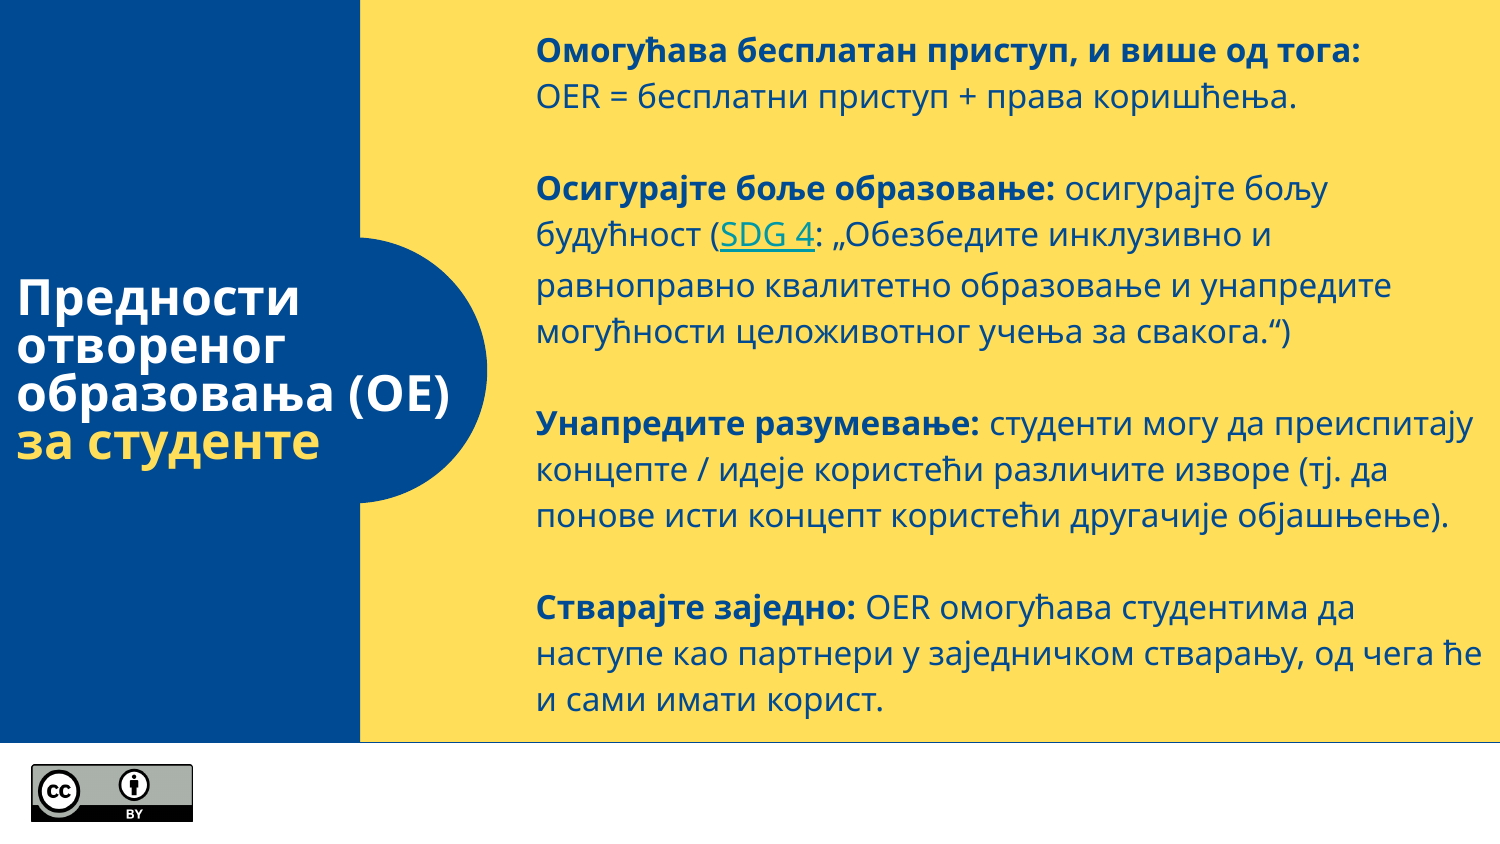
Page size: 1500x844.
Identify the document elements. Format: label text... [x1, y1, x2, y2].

text_box [0, 750, 1500, 844]
picture [31, 764, 193, 822]
text_box [0, 0, 361, 742]
text_box Предности отвореног образовања (ОЕ) за студенте [1, 262, 488, 485]
text_box [274, 237, 431, 262]
text_box Омогућава бесплатан приступ, и више од тога: OER = бесплатни приступ + права коришћења. Осигурајте боље образовање: осигурајте бољу будућност (SDG 4: „Обезбедите инклузивно и равноправно квалитетно образовање и унапредите могућности целоживотног учења за свакога.“) Унапредите разумевање: студенти могу да преиспитају концепте / идеје користећи различите изворе (тј. да понове исти концепт користећи другачије објашњење). Стварајте заједно: OER омогућава студентима да наступе као партнери у заједничком стварању, од чега ће и сами имати корист. [520, 8, 1500, 733]
text_box [284, 485, 421, 504]
